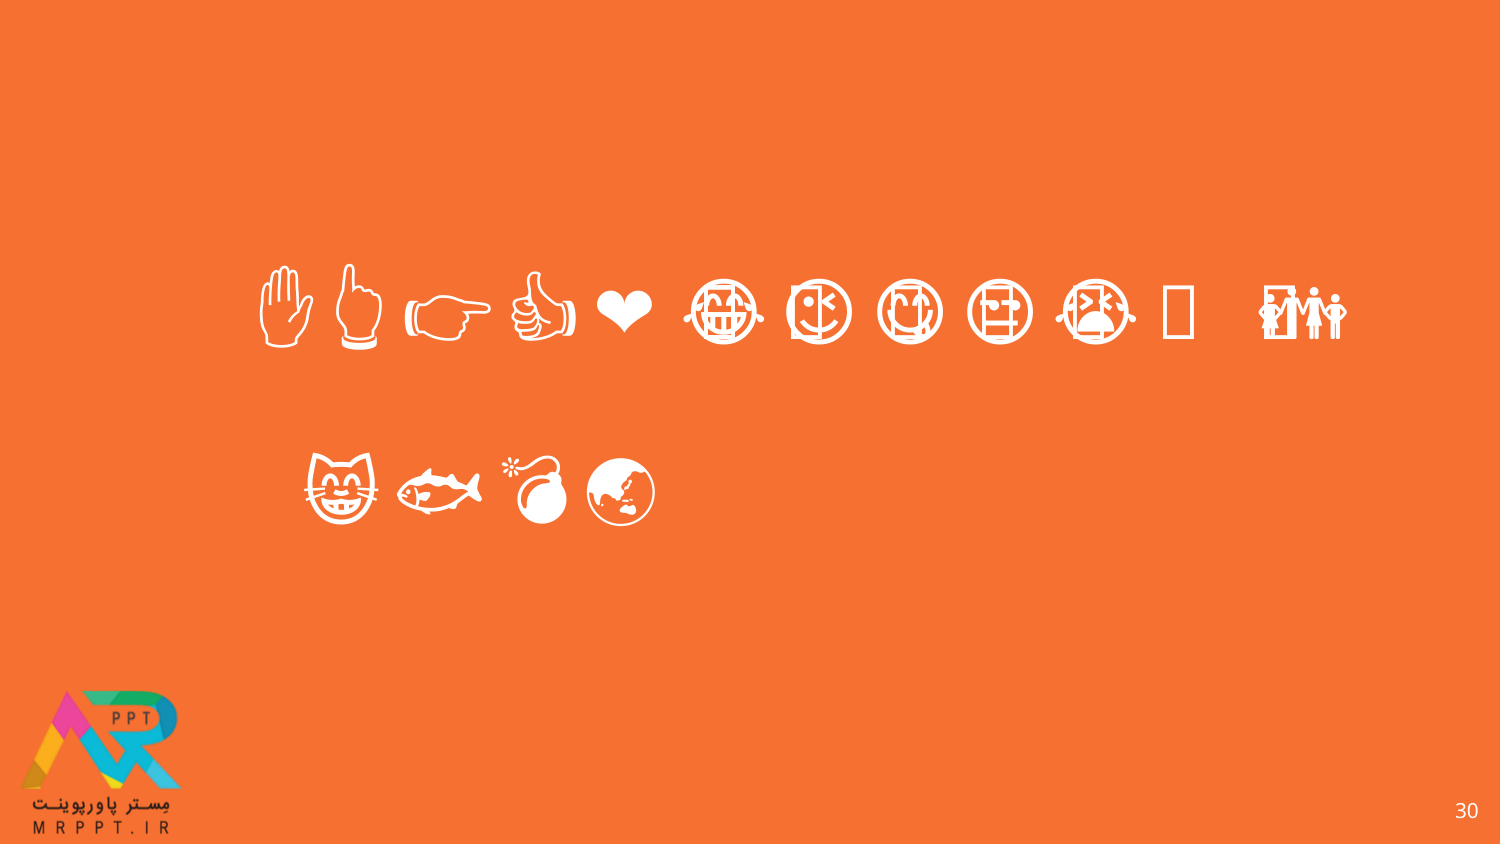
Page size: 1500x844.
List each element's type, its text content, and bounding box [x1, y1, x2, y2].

picture [0, 682, 201, 844]
text_box ✋👆👉👍👤👦👧👨👩👪💃🏃💑❤😂😉😋😒😭👶😸🐟🍒🍔💣📌📖🔨🎃🎈🎨🏈🏰🌏🔌🔑 [155, 159, 1358, 582]
slide_number 30 [1403, 779, 1494, 844]
